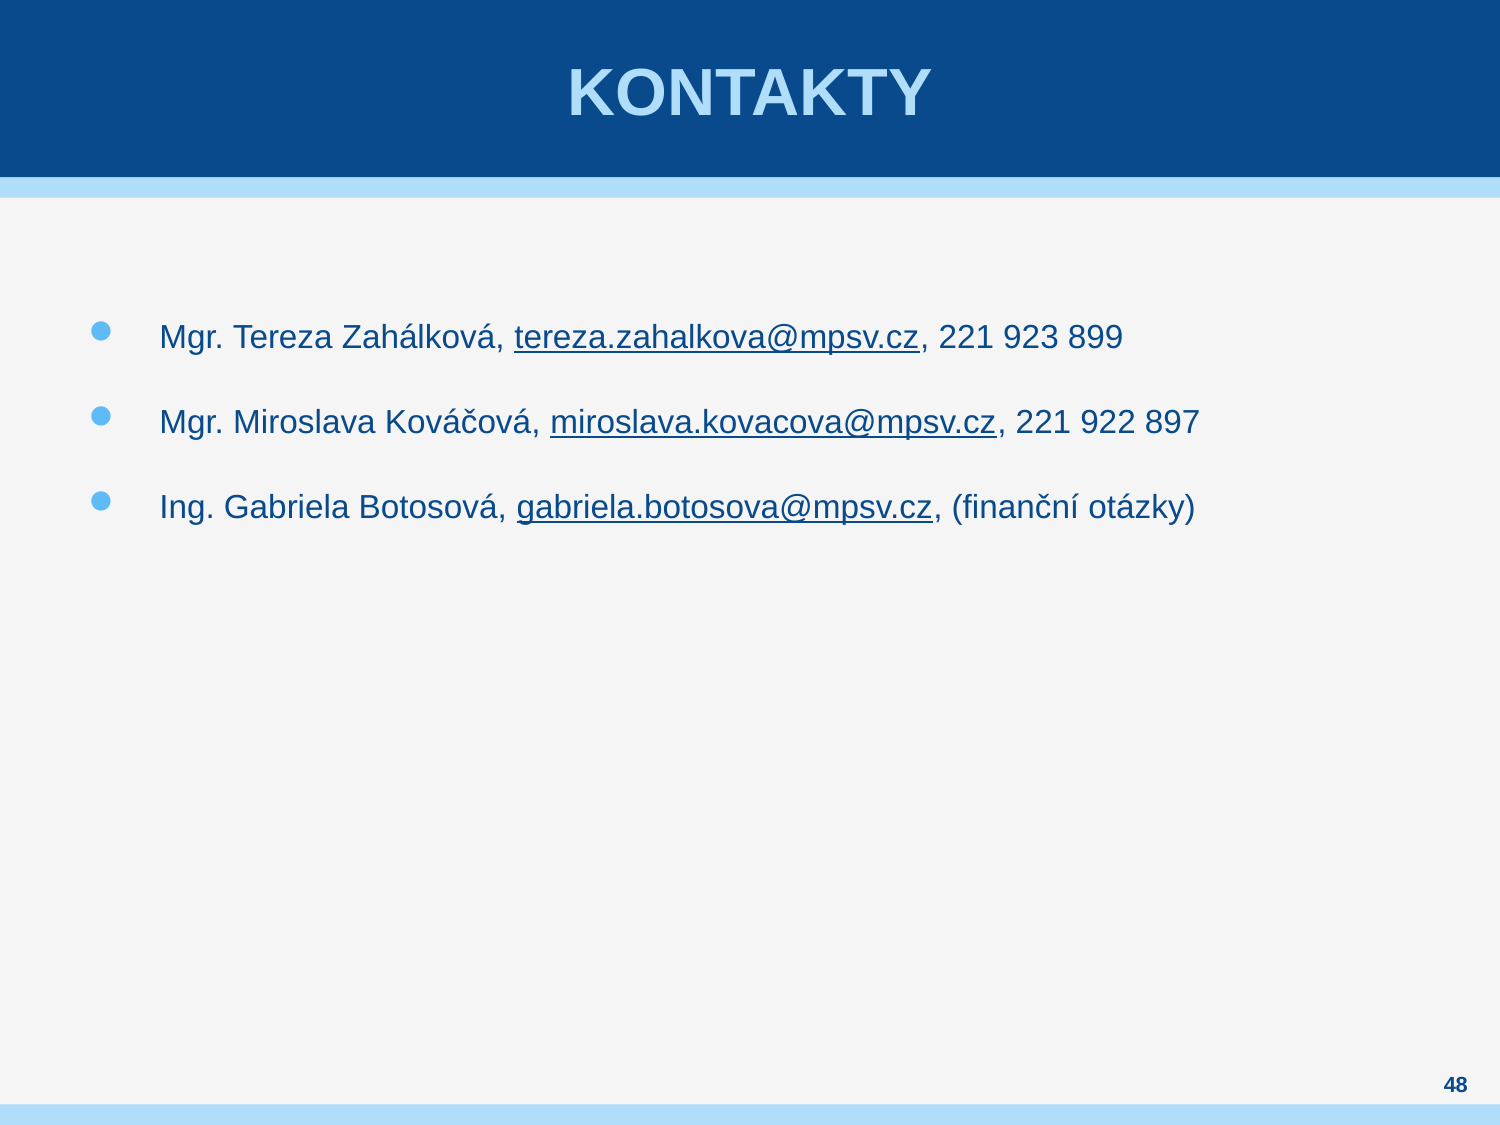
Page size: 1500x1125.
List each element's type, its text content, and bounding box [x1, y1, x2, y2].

slide_number 48 [1417, 1068, 1495, 1099]
list Mgr. Tereza Zahálková, tereza.zahalkova@mpsv.cz, 221 923 899 Mgr. Miroslava Kováčová, miroslava.kovacova@mpsv.cz, 221 922 897 Ing. Gabriela Botosová, gabriela.botosova@mpsv.cz, (finanční otázky) [88, 295, 1412, 1004]
title KONTAKTY [59, 0, 1441, 178]
